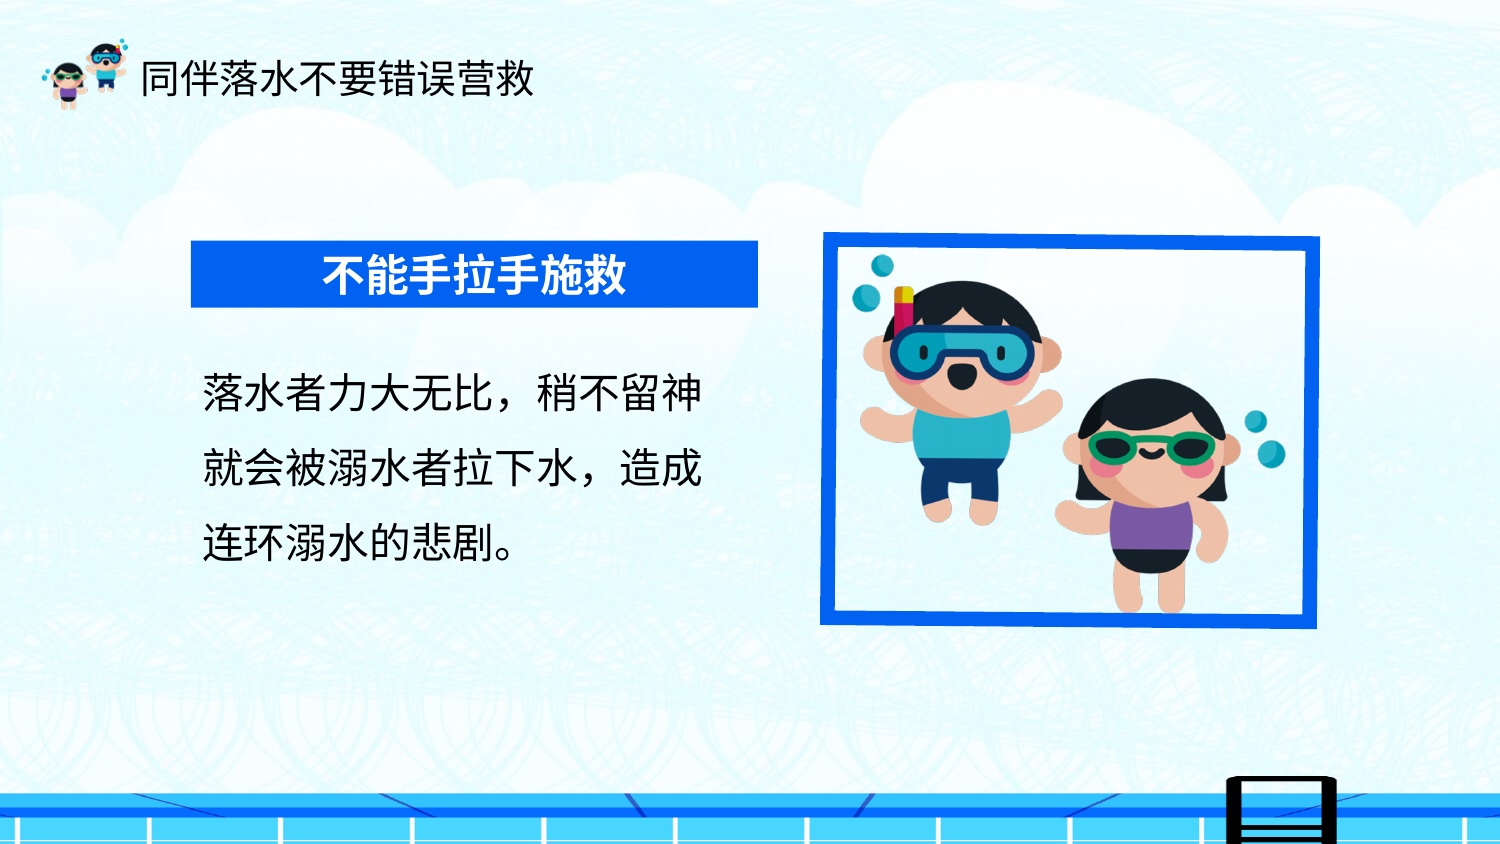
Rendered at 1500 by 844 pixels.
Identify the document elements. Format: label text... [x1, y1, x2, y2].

text_box 落水者力大无比，稍不留神就会被溺水者拉下水，造成连环溺水的悲剧。 [187, 334, 719, 575]
text_box 不能手拉手施救 [190, 240, 758, 308]
picture [0, 0, 1500, 844]
